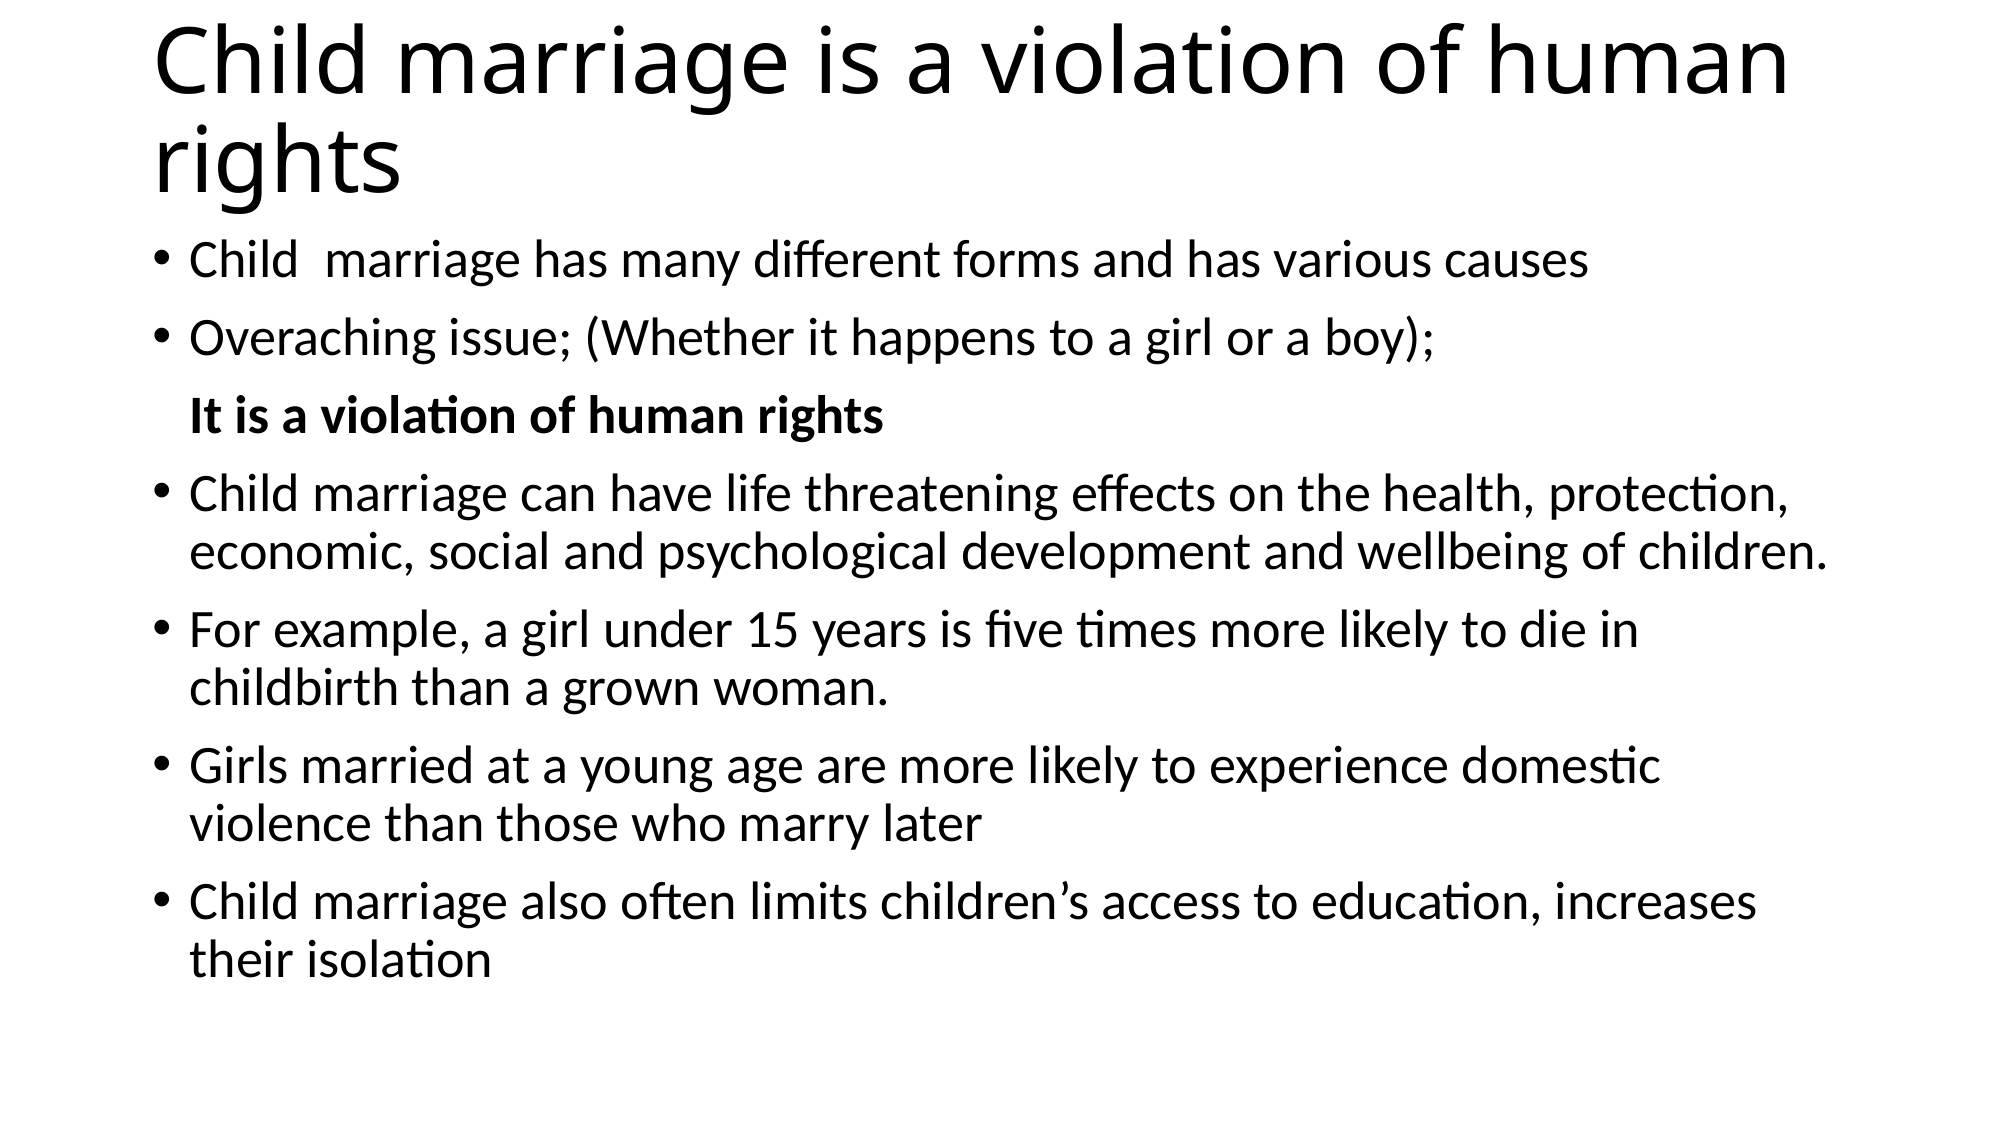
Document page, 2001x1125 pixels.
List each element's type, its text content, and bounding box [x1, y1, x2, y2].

title Child marriage is a violation of human rights [137, 59, 1863, 223]
list Child marriage has many different forms and has various causes Overaching issue; (Whether it happens to a girl or a boy); It is a violation of human rights Child marriage can have life threatening effects on the health, protection, economic, social and psychological development and wellbeing of children. For example, a girl under 15 years is five times more likely to die in childbirth than a grown woman. Girls married at a young age are more likely to experience domestic violence than those who marry later Child marriage also often limits children’s access to education, increases their isolation [137, 223, 1863, 1014]
